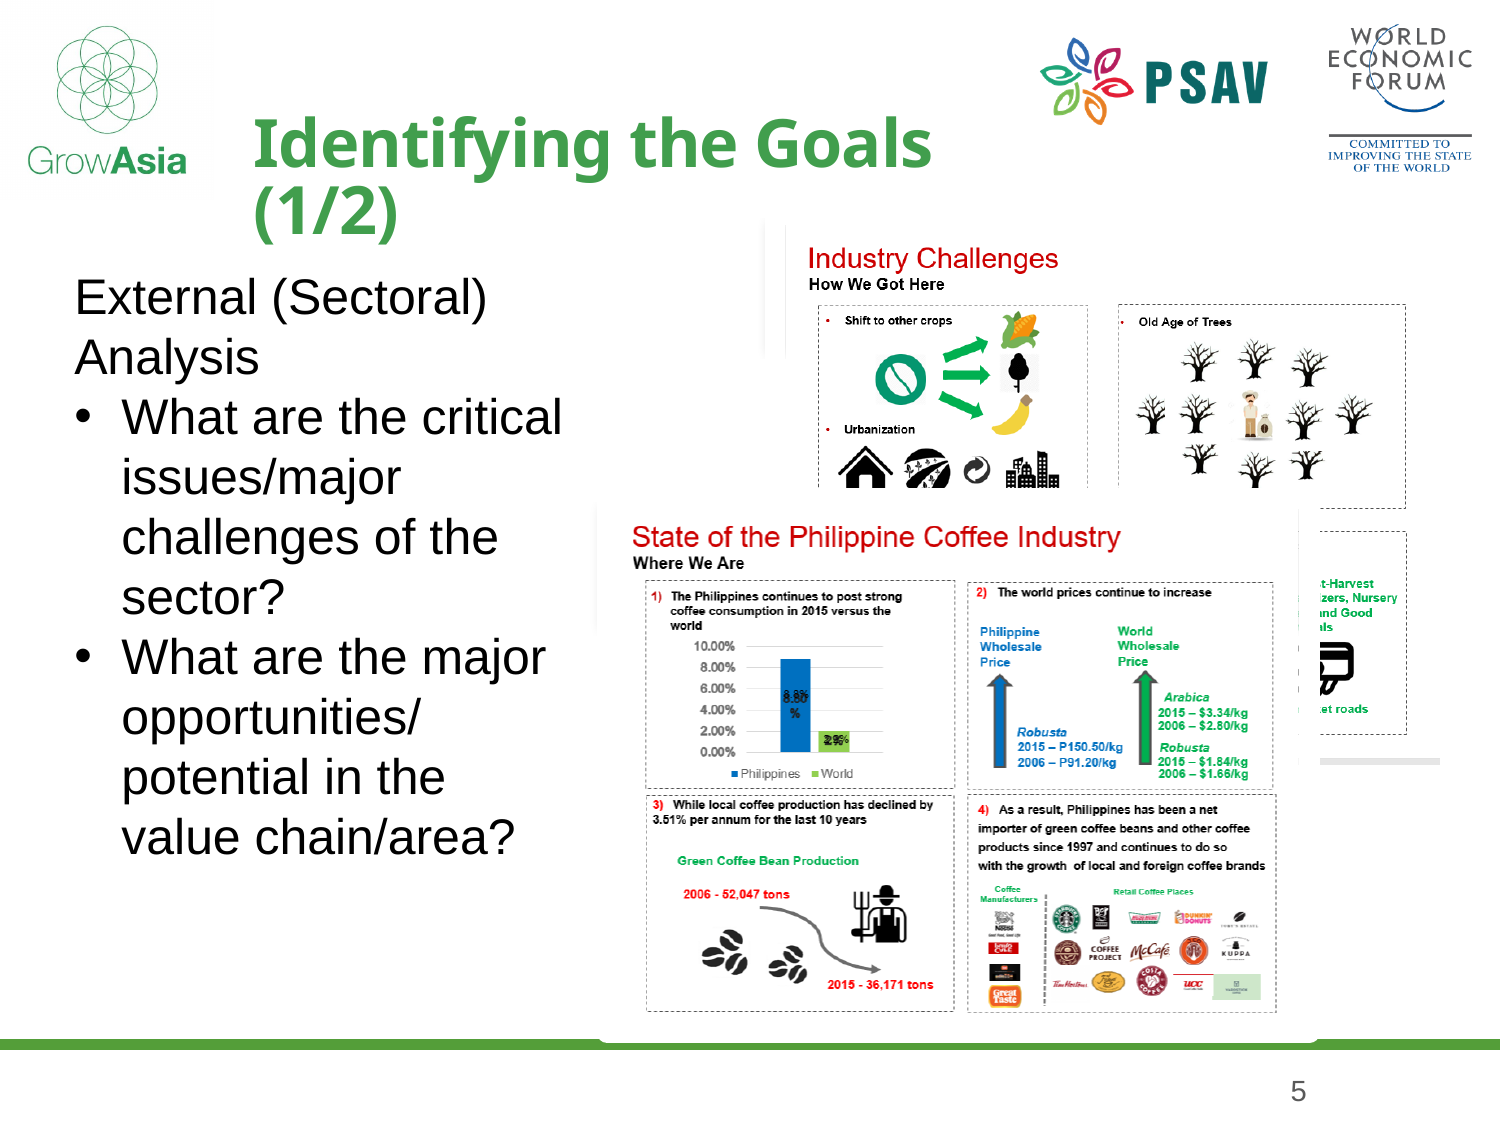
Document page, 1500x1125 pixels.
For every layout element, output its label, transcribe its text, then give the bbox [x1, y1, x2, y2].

text_box [127, 256, 763, 315]
picture [1326, 22, 1474, 173]
slide_number 5 [1218, 1059, 1380, 1120]
picture [616, 224, 1441, 1023]
picture [0, 0, 214, 200]
text_box External (Sectoral) Analysis What are the critical issues/major challenges of the sector? What are the major opportunities/ potential in the value chain/area? [59, 257, 605, 873]
picture [1031, 37, 1287, 129]
title Identifying the Goals (1/2) [239, 105, 1036, 184]
